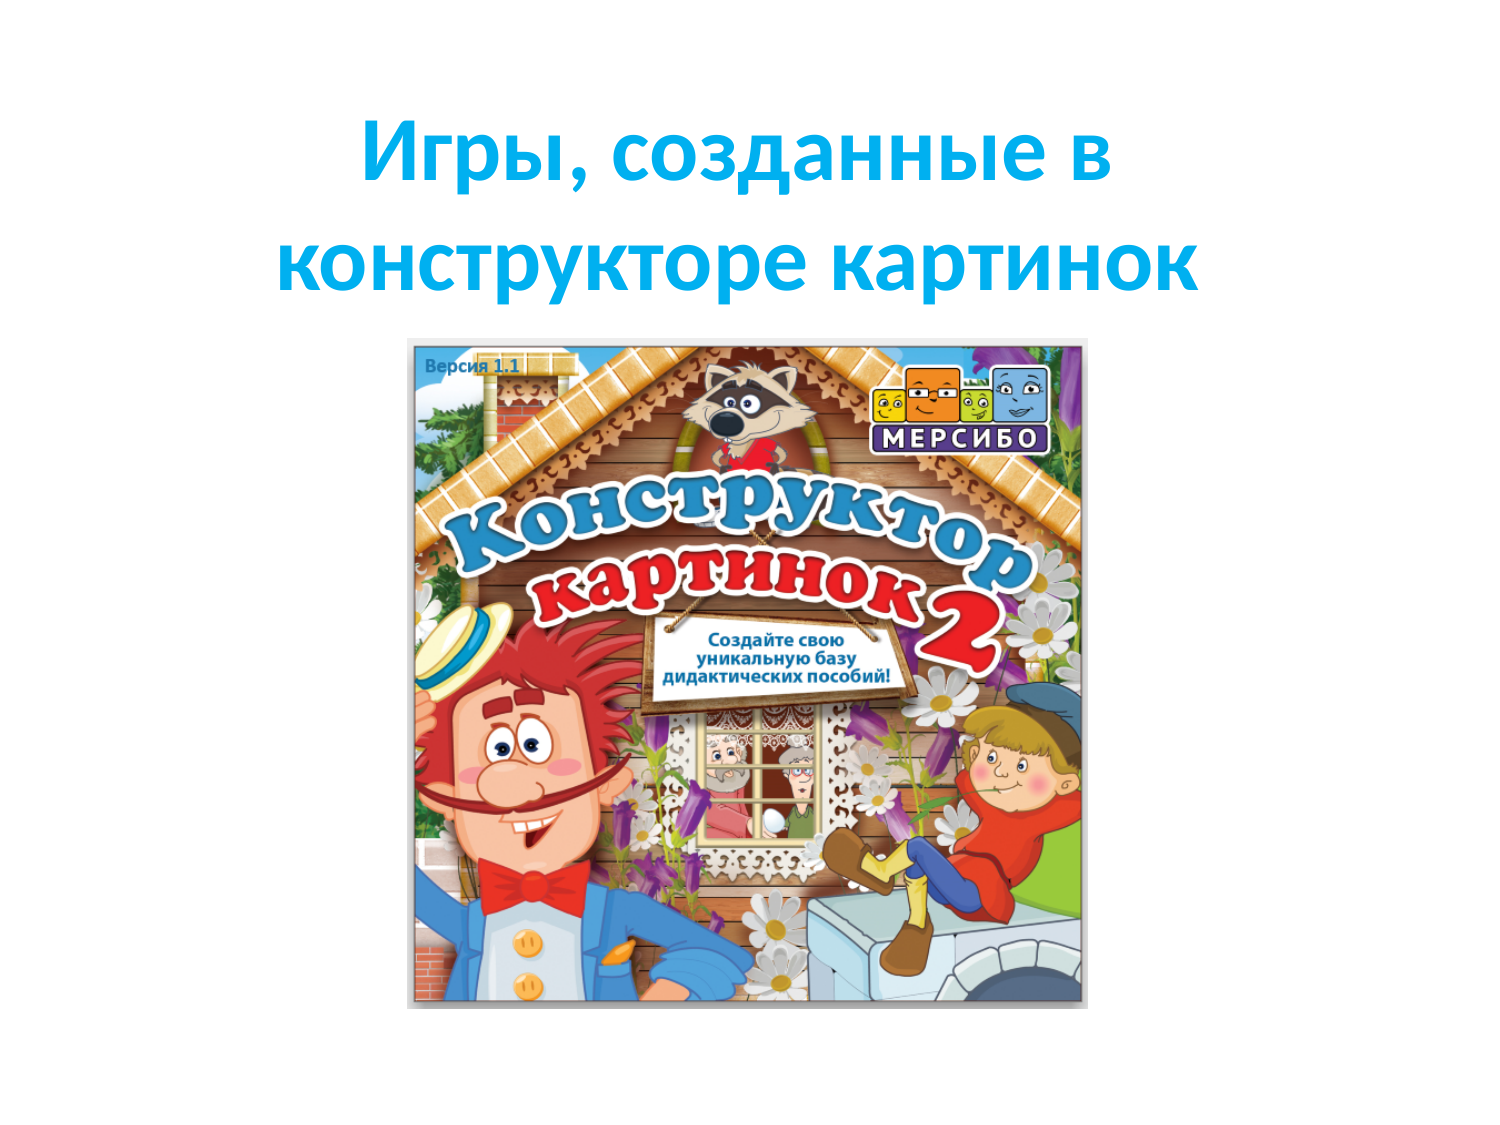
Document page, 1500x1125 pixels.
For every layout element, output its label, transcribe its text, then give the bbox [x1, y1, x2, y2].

title Игры, созданные в конструкторе картинок [100, 78, 1376, 320]
picture [407, 337, 1088, 1010]
